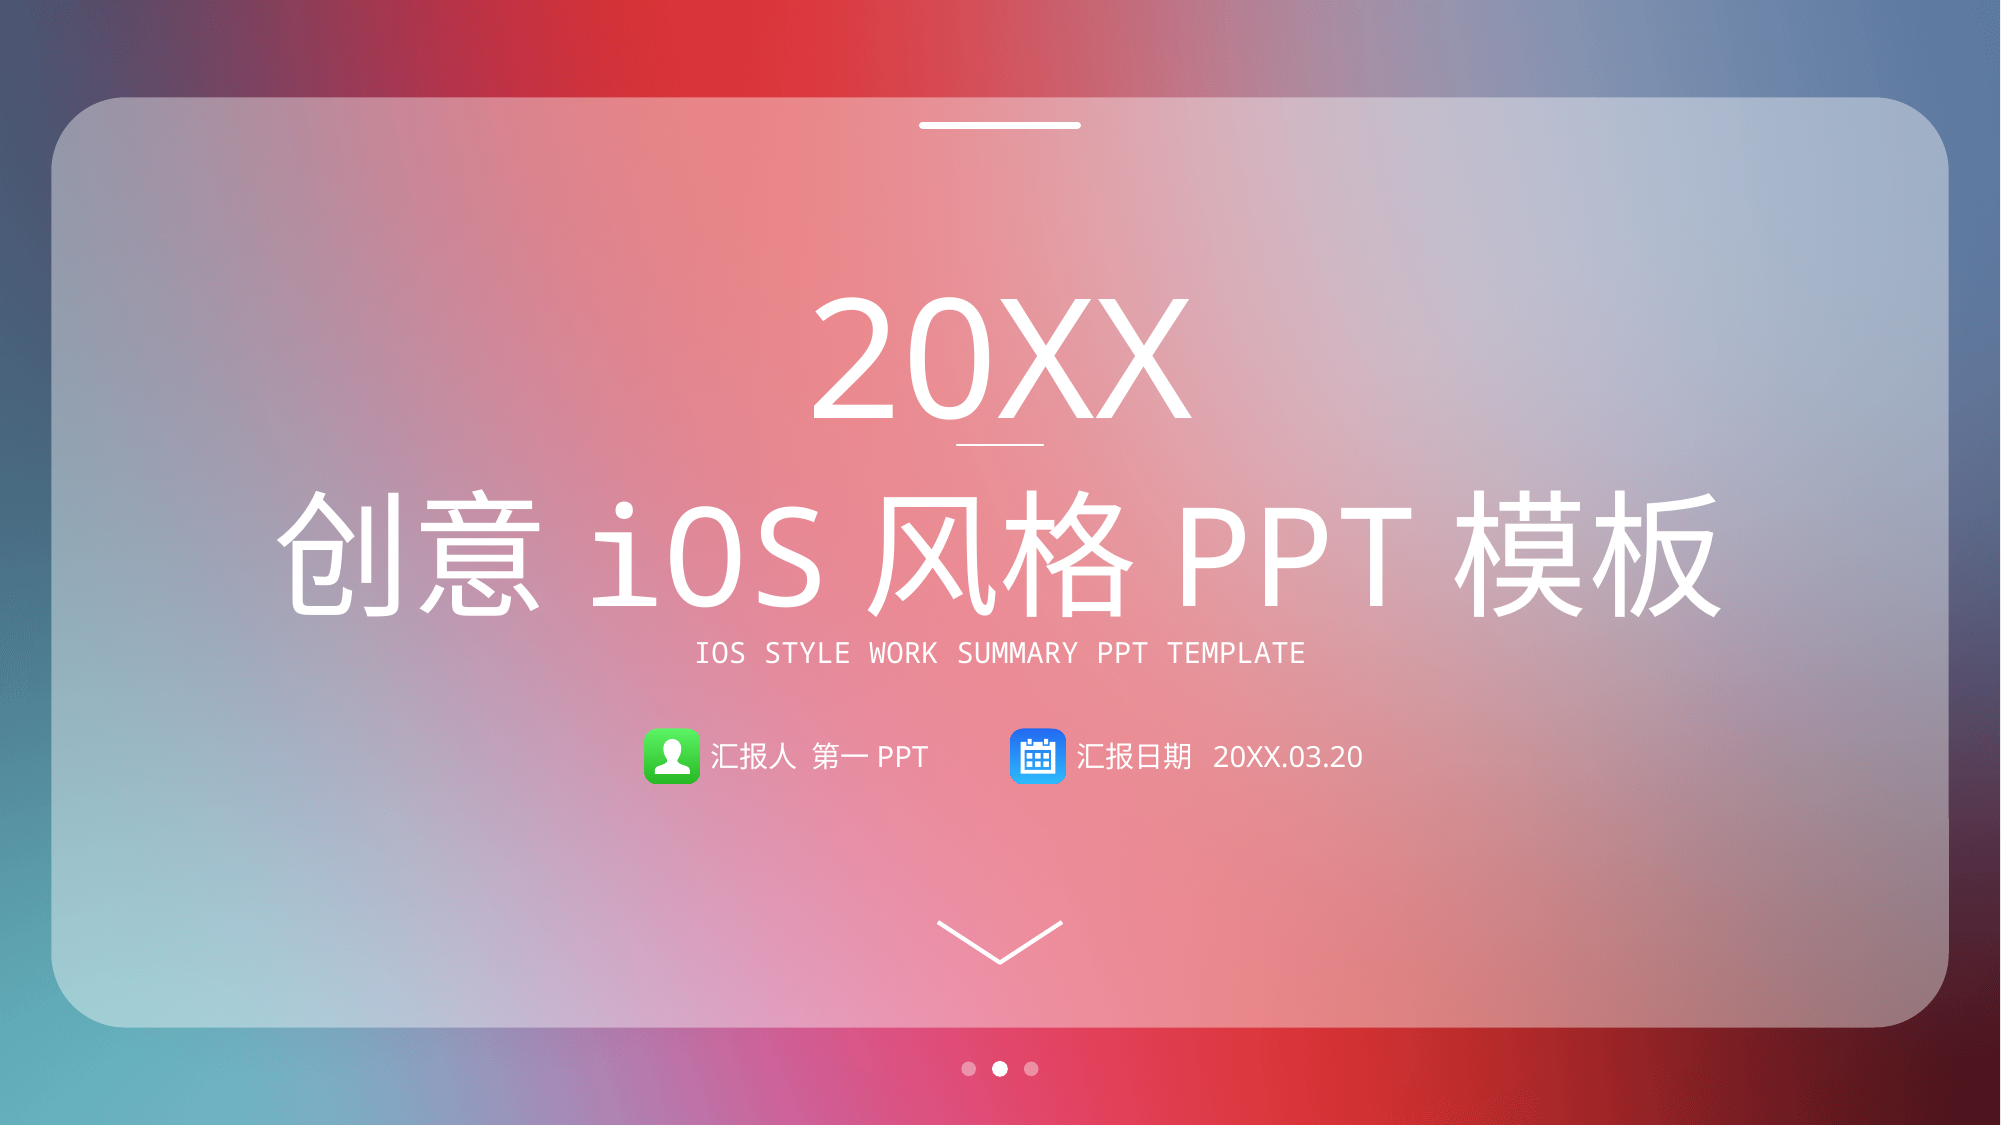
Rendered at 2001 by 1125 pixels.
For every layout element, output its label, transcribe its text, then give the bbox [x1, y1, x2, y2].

text_box [50, 96, 1950, 1029]
text_box 创意iOS风格PPT模板 IOS STYLE WORK SUMMARY PPT TEMPLATE [180, 461, 1820, 677]
text_box [991, 1060, 1009, 1078]
text_box [1022, 1060, 1040, 1078]
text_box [1009, 728, 1471, 784]
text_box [644, 728, 957, 784]
text_box 20XX [750, 244, 1250, 460]
text_box [960, 1060, 978, 1078]
picture [0, 0, 2001, 1125]
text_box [937, 921, 1063, 963]
